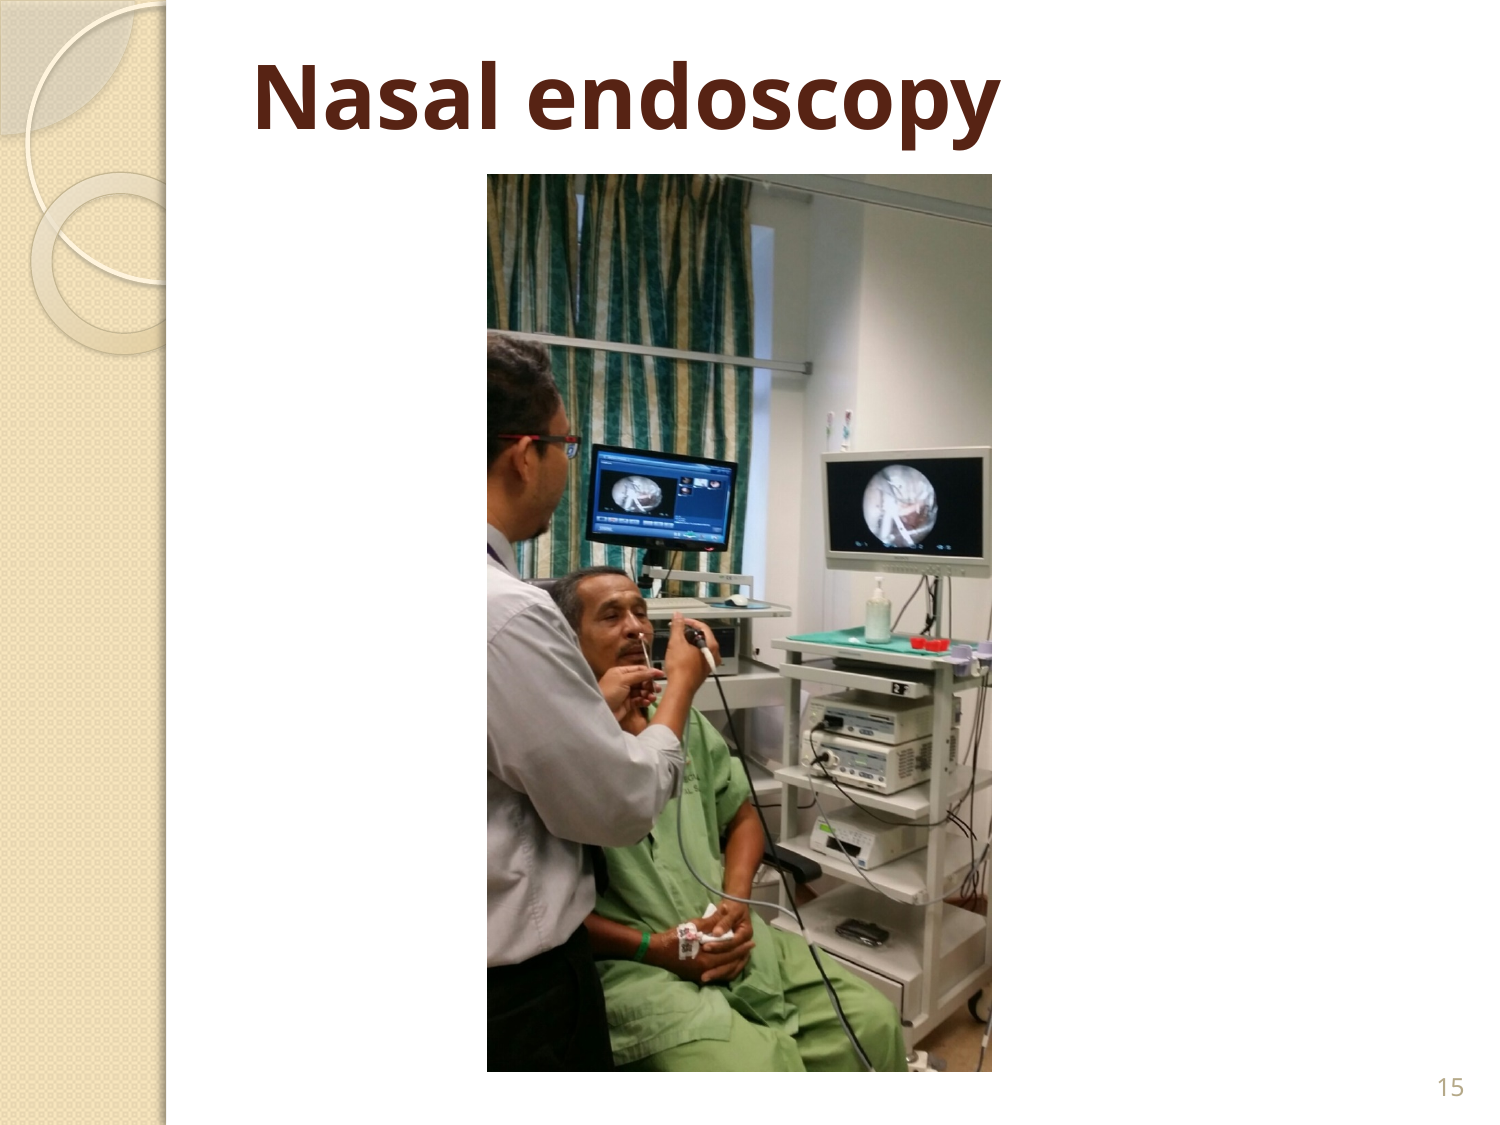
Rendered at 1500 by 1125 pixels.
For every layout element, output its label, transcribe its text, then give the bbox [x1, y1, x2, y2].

title Nasal endoscopy [235, 0, 1466, 188]
slide_number 15 [1413, 1034, 1488, 1113]
picture [487, 174, 993, 1072]
